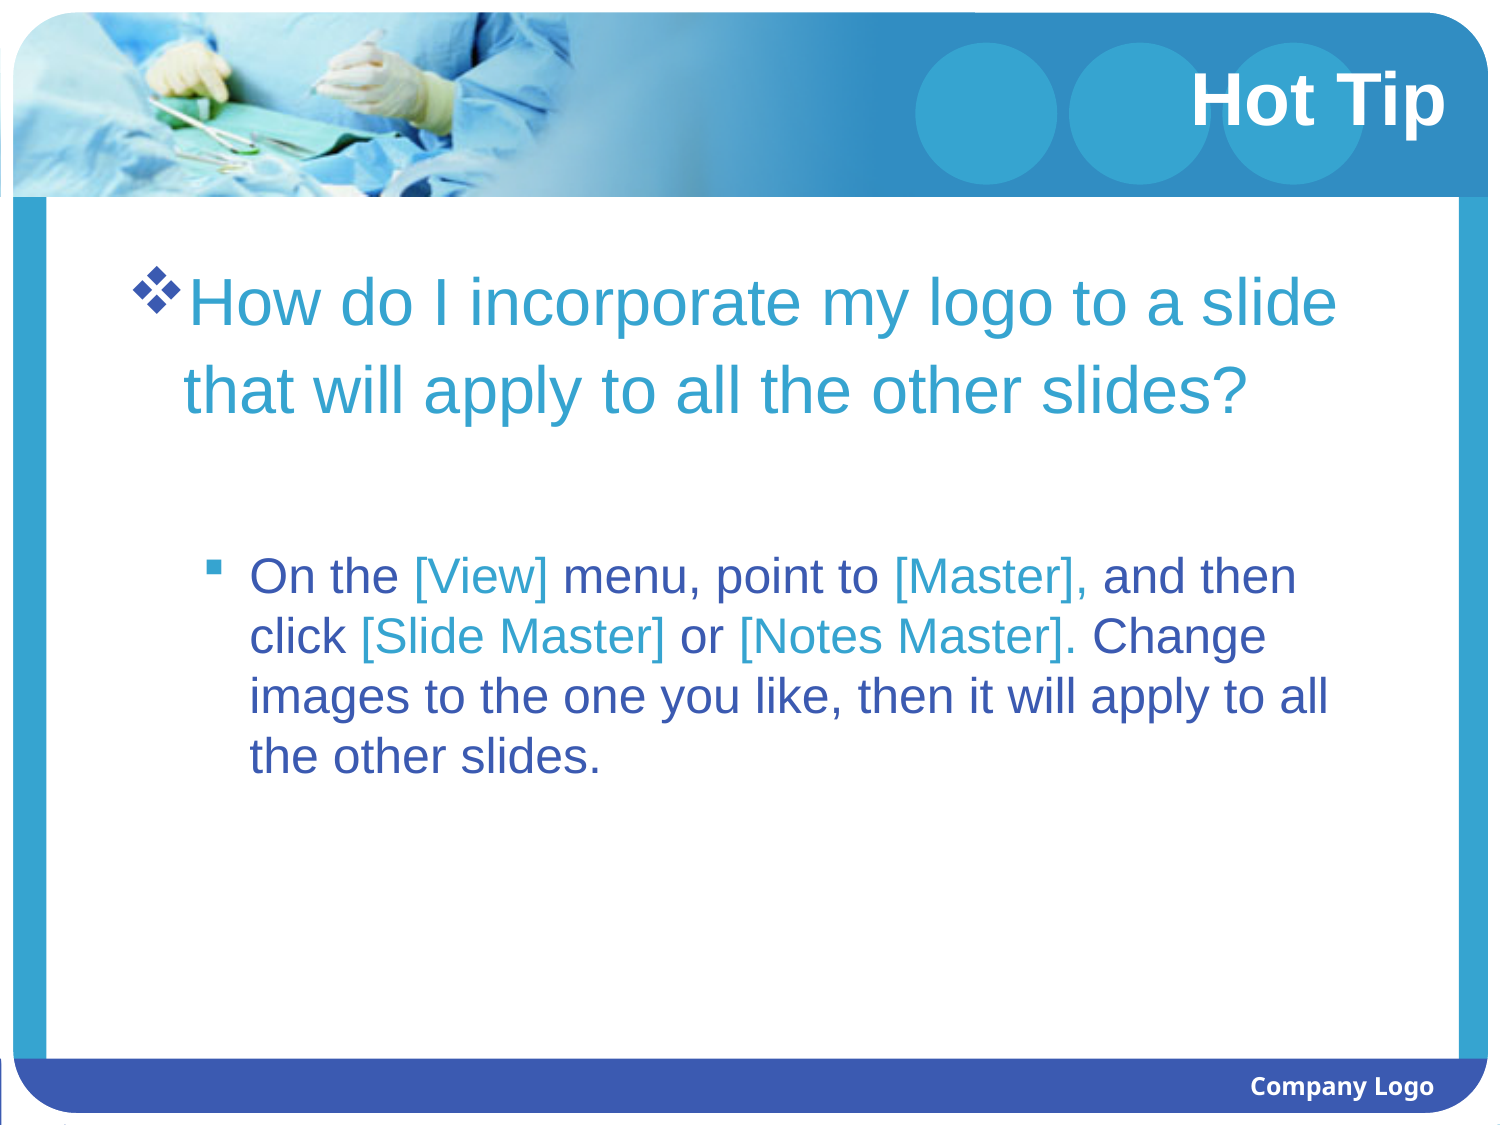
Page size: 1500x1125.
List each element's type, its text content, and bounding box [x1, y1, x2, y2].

footer Company Logo [1025, 1062, 1450, 1113]
title Hot Tip [162, 17, 1463, 173]
picture [14, 13, 1488, 197]
list How do I incorporate my logo to a slide that will apply to all the other slides? On the [View] menu, point to [Master], and then click [Slide Master] or [Notes Master]. Change images to the one you like, then it will apply to all the other slides. [112, 251, 1375, 977]
